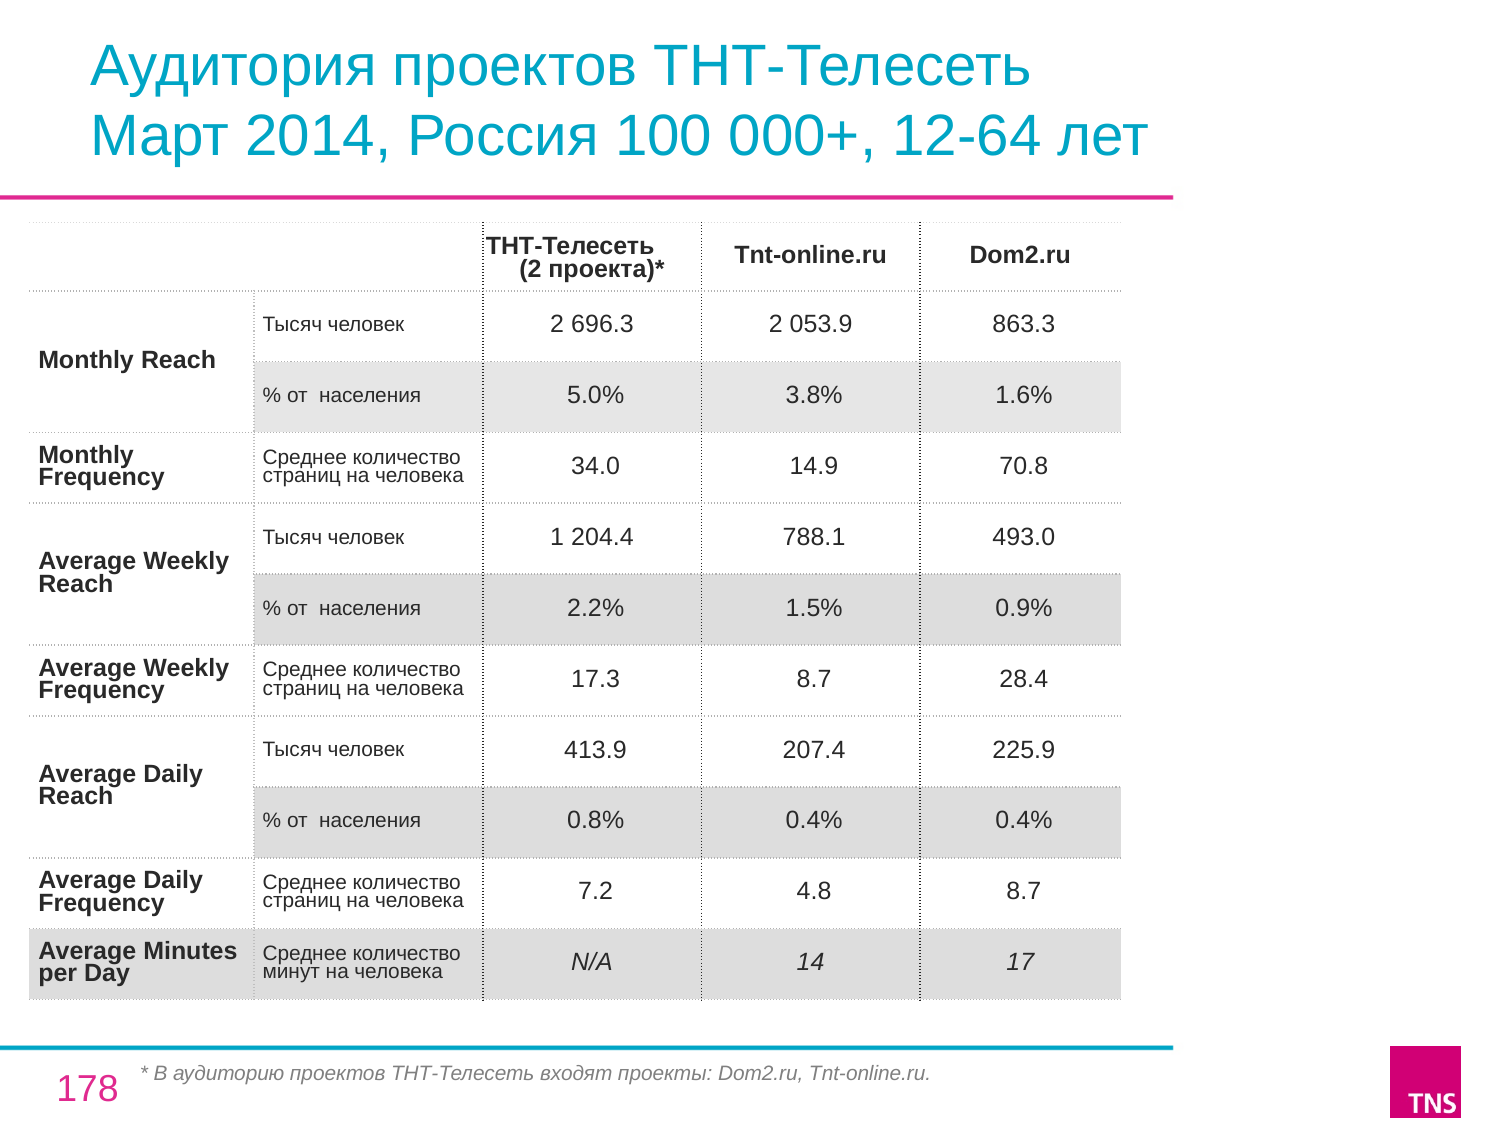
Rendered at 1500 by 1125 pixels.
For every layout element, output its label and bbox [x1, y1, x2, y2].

text_box [124, 1052, 1463, 1092]
table_cell [29, 291, 1121, 999]
picture [0, 0, 1500, 1125]
table_header [29, 223, 1121, 291]
title [74, 8, 1476, 187]
slide_number [40, 1055, 392, 1125]
